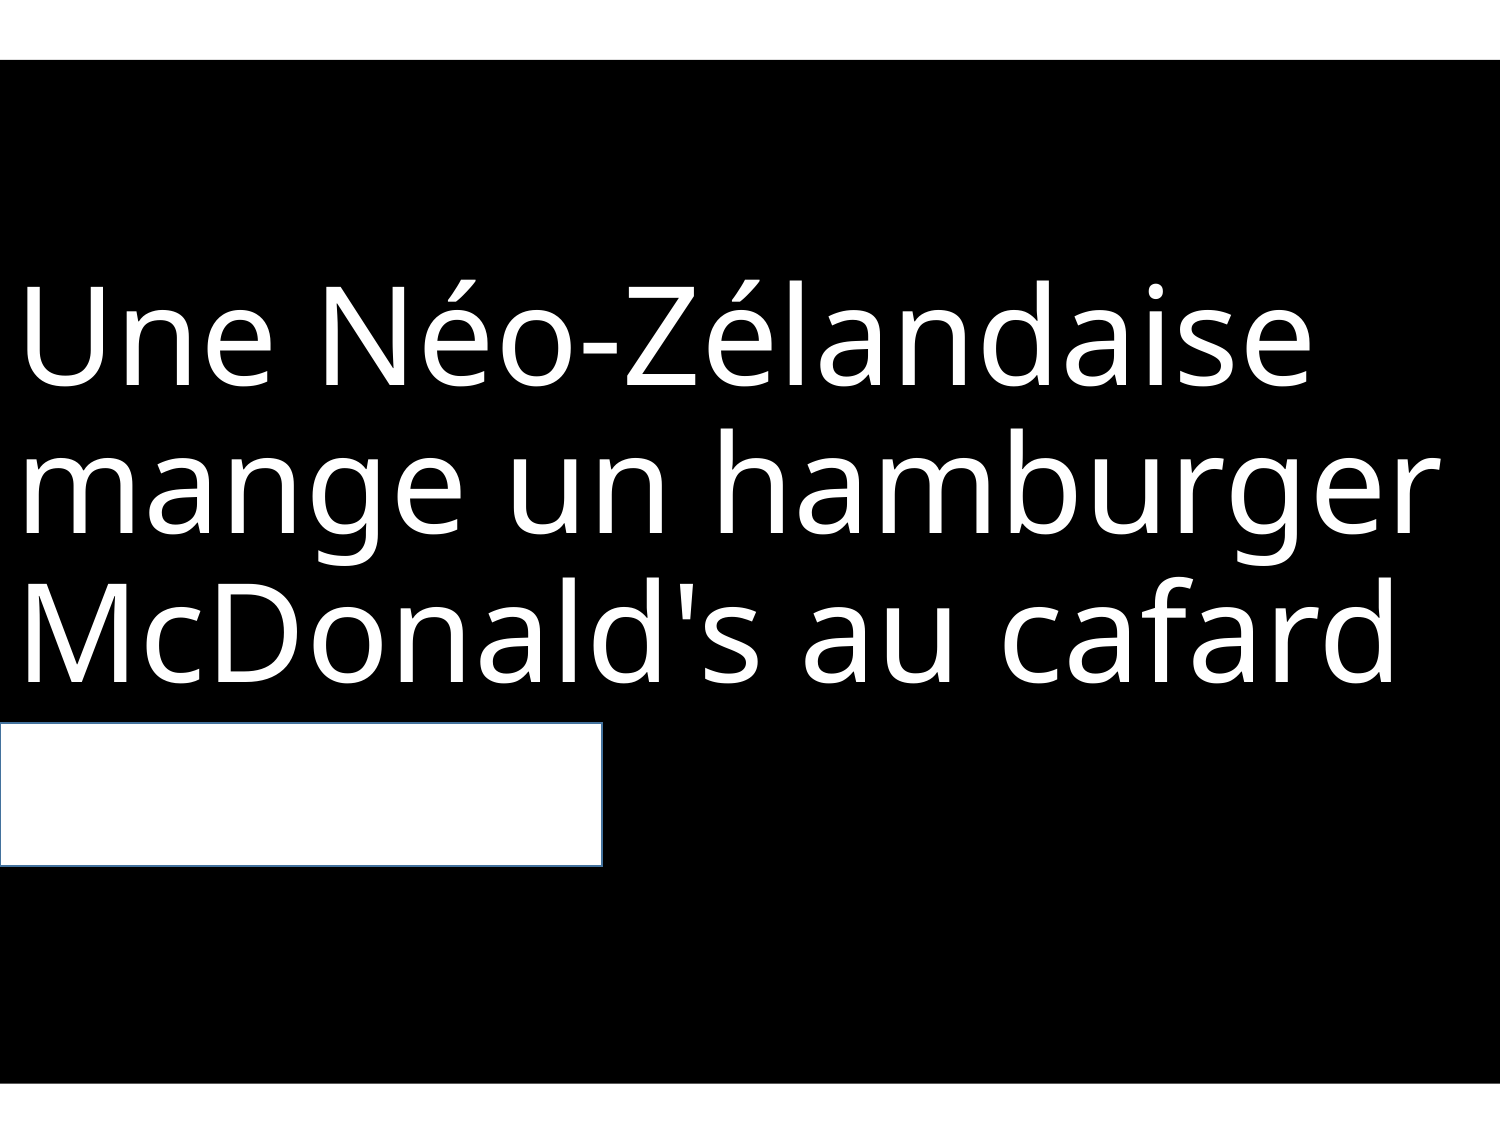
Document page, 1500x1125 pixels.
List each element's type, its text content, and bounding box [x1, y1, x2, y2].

title Une Néo-Zélandaise mange un hamburger McDonald's au cafard [0, 59, 1500, 1084]
text_box [0, 722, 603, 867]
